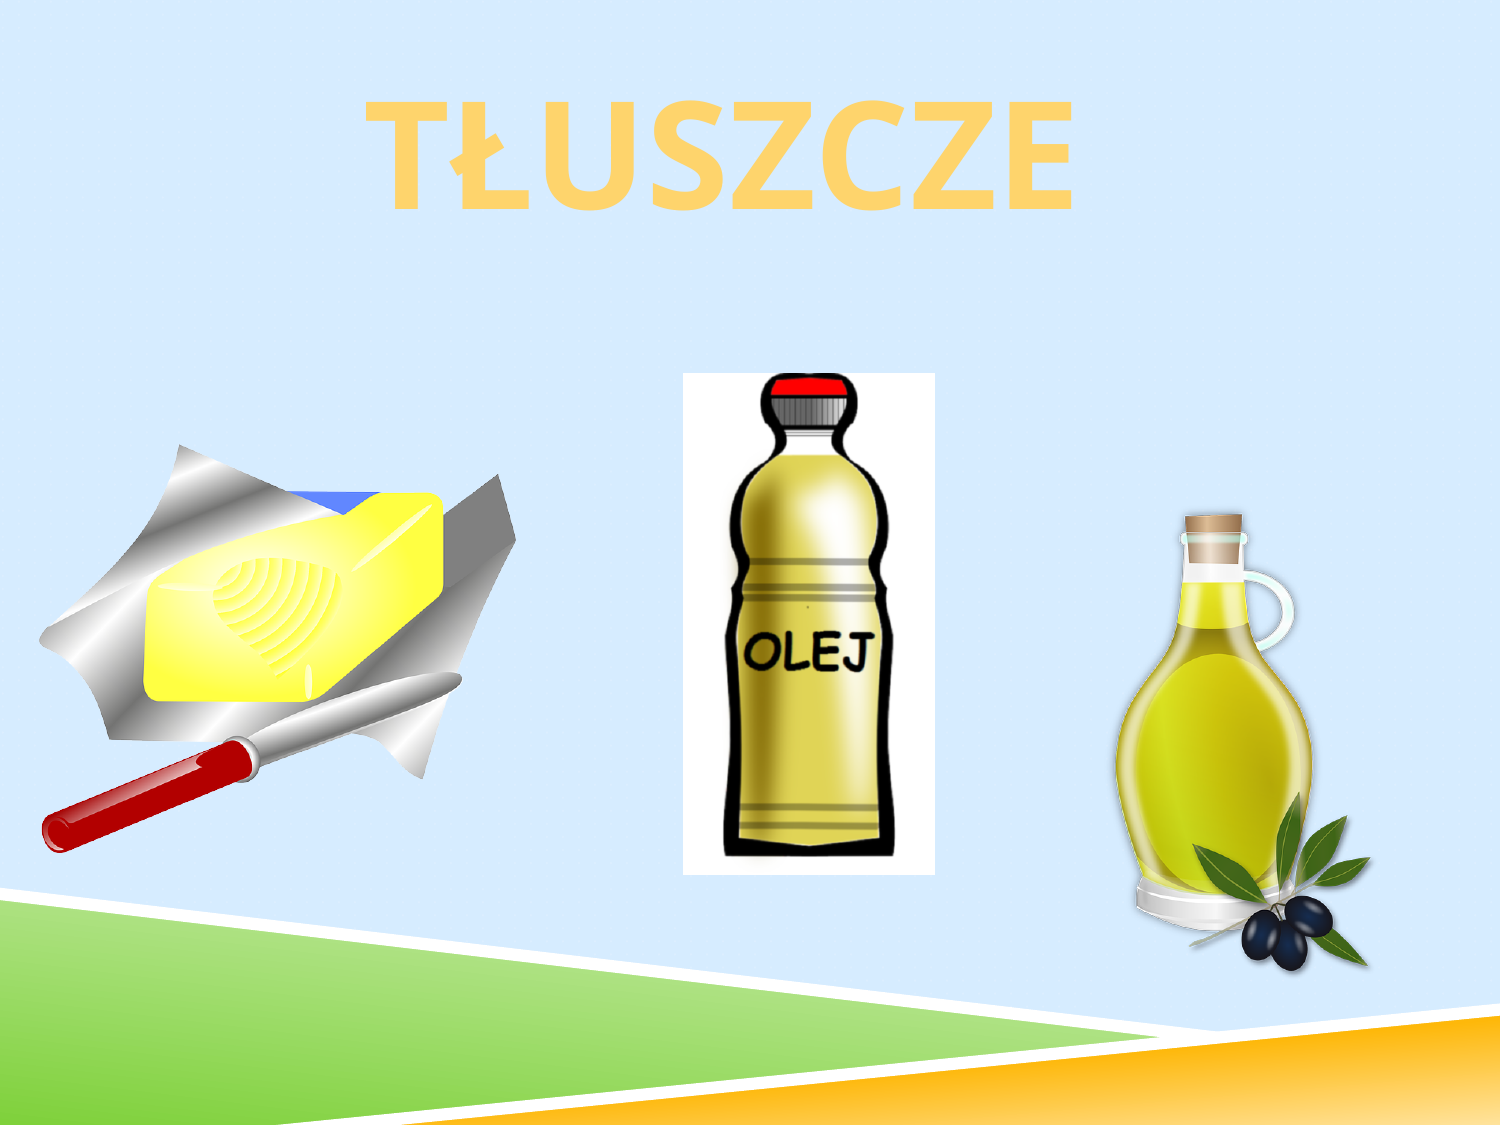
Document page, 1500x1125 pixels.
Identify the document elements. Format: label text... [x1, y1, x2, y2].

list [683, 373, 935, 875]
picture [39, 443, 516, 853]
text_box tłuszcze [348, 52, 1412, 247]
picture [1104, 503, 1380, 980]
